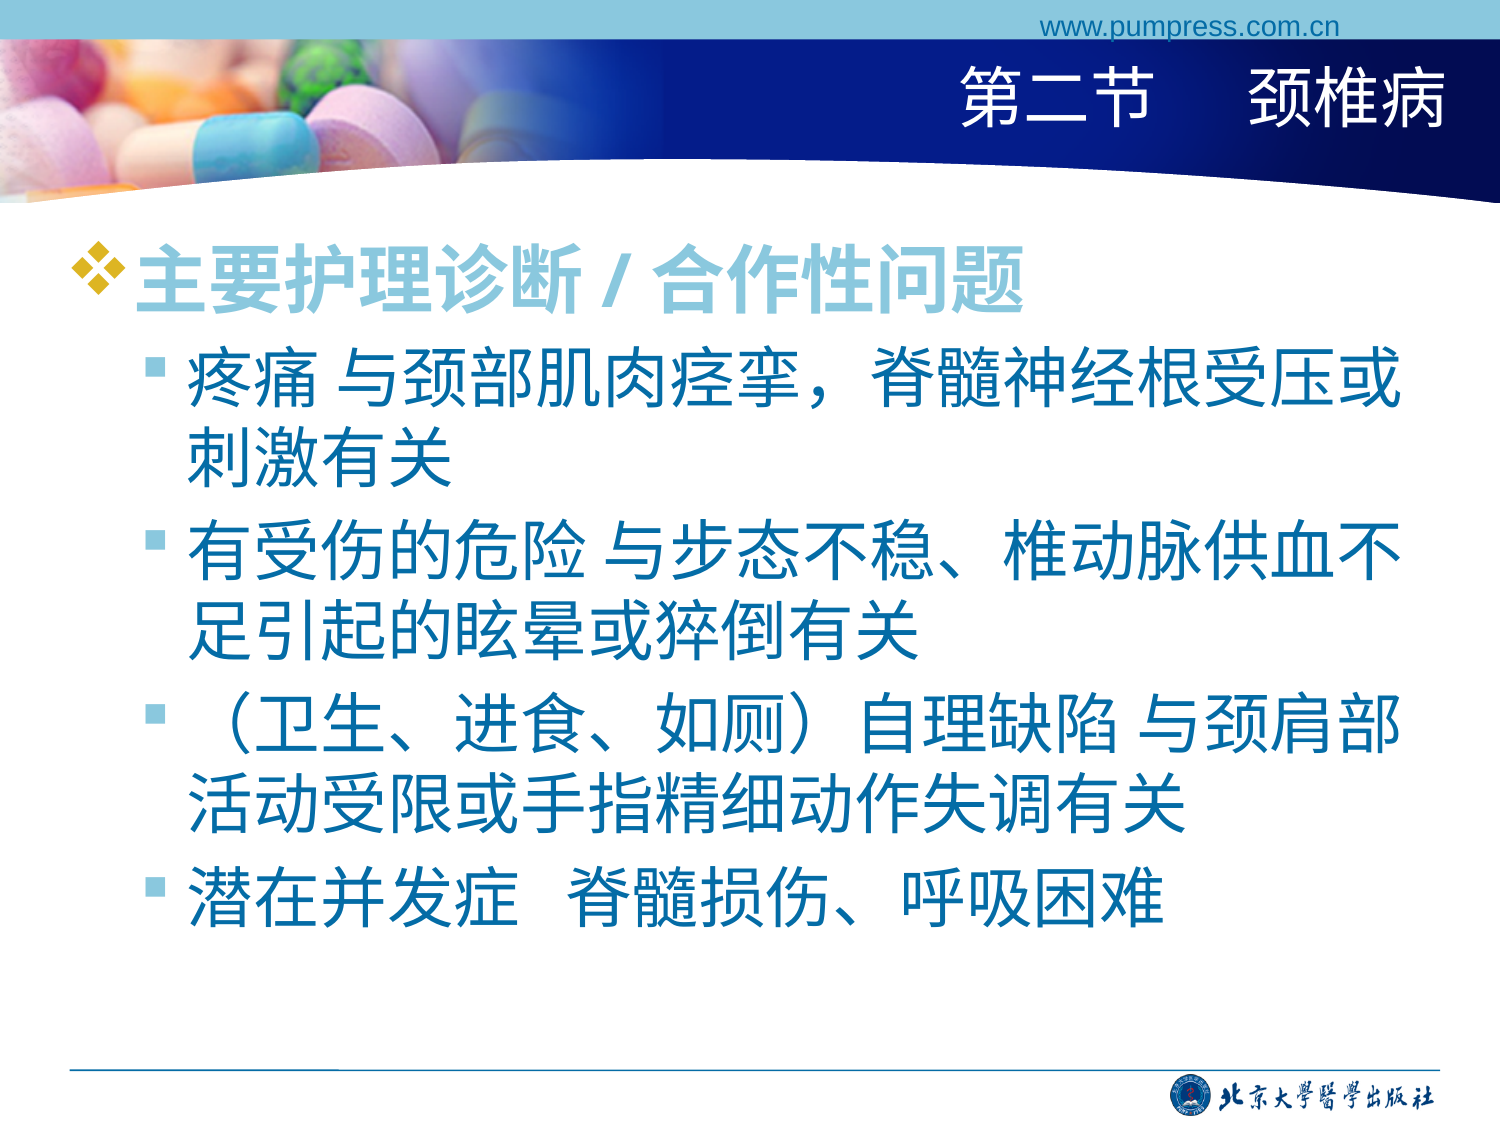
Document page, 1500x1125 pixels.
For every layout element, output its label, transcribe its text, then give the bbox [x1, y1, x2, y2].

list 主要护理诊断/合作性问题 疼痛 与颈部肌肉痉挛，脊髓神经根受压或刺激有关 有受伤的危险 与步态不稳、椎动脉供血不足引起的眩晕或猝倒有关 （卫生、进食、如厕）自理缺陷 与颈肩部活动受限或手指精细动作失调有关 潜在并发症 脊髓损伤、呼吸困难 [49, 224, 1463, 1026]
picture [1170, 1074, 1436, 1118]
title 第二节 颈椎病 [137, 49, 1463, 143]
picture [0, 40, 1500, 203]
slide_number www.pumpress.com.cn [1025, 0, 1463, 38]
